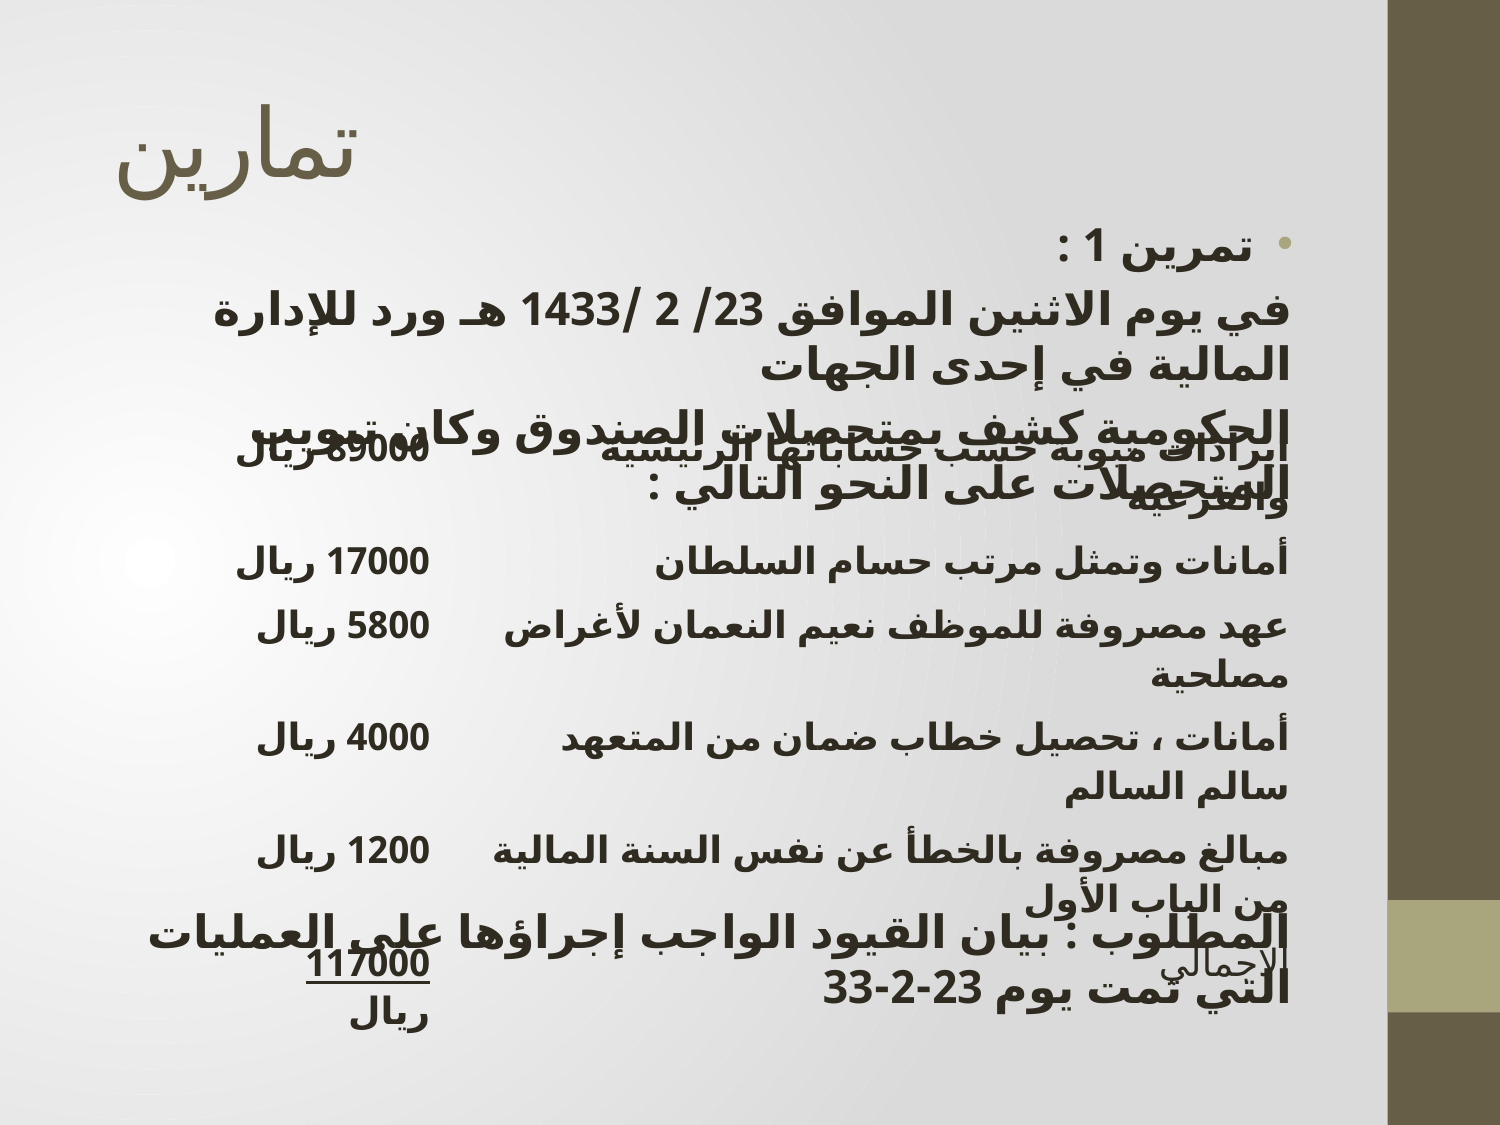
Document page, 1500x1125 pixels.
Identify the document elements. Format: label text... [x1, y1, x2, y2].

table_cell 5800 ريال [218, 597, 445, 710]
table_cell 17000 ريال [218, 533, 445, 597]
table_header 89000 ريال [218, 421, 445, 533]
list تمرين 1 : في يوم الاثنين الموافق 23/ 2 /1433 هـ ورد للإدارة المالية في إحدى الجهات الحكومية كشف بمتحصلات الصندوق وكان تبويب المتحصلات على النحو التالي : المطلوب : بيان القيود الواجب إجراؤها على العمليات التي تمت يوم 23-2-33 [76, 208, 1327, 996]
table_cell 117000 ريال [218, 935, 445, 1048]
title تمارين [75, 45, 1325, 233]
table_cell 1200 ريال [218, 822, 445, 935]
table_header ايرادات مبوبة حسب حساباتها الرئيسية والفرعية [445, 421, 1305, 533]
table_cell أمانات وتمثل مرتب حسام السلطان [445, 533, 1305, 597]
table_cell 4000 ريال [218, 710, 445, 822]
table_cell الاجمالي [445, 935, 1305, 1048]
table_cell مبالغ مصروفة بالخطأ عن نفس السنة المالية من الباب الأول [445, 822, 1305, 935]
table_cell أمانات ، تحصيل خطاب ضمان من المتعهد سالم السالم [445, 710, 1305, 822]
table_cell عهد مصروفة للموظف نعيم النعمان لأغراض مصلحية [445, 597, 1305, 710]
